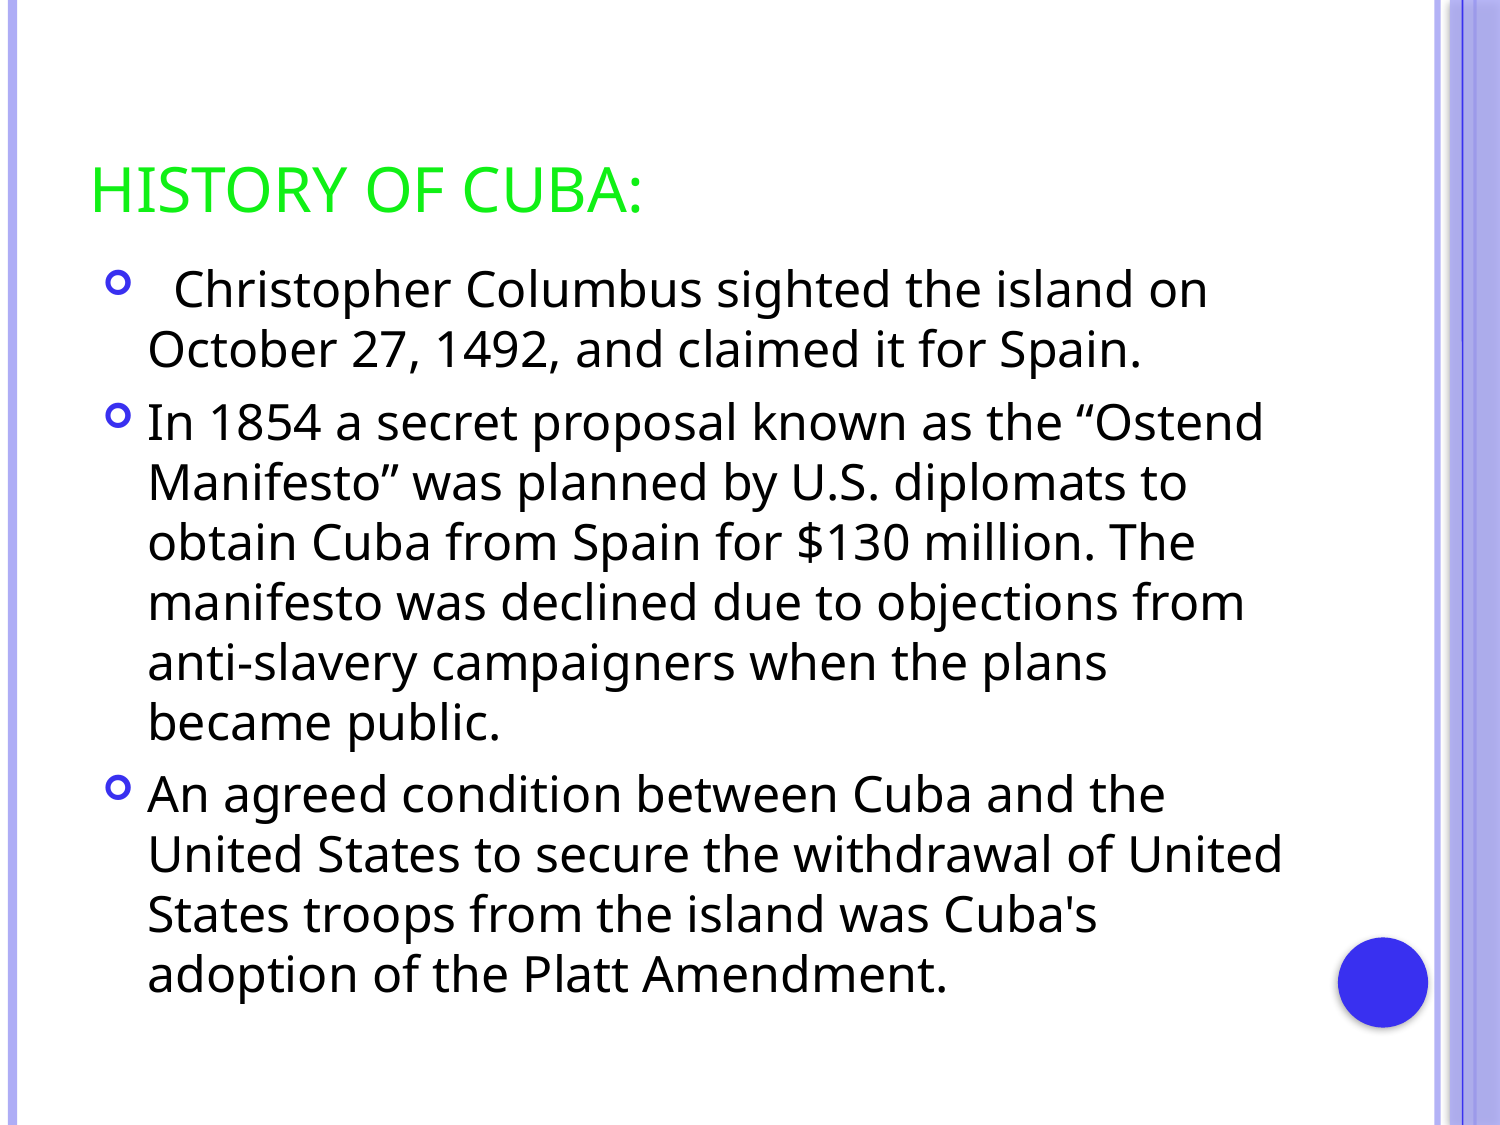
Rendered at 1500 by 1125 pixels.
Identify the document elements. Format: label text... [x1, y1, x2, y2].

title History of Cuba: [75, 45, 1300, 233]
list Christopher Columbus sighted the island on October 27, 1492, and claimed it for Spain. In 1854 a secret proposal known as the “Ostend Manifesto” was planned by U.S. diplomats to obtain Cuba from Spain for $130 million. The manifesto was declined due to objections from anti-slavery campaigners when the plans became public. An agreed condition between Cuba and the United States to secure the withdrawal of United States troops from the island was Cuba's adoption of the Platt Amendment. [87, 249, 1313, 1050]
